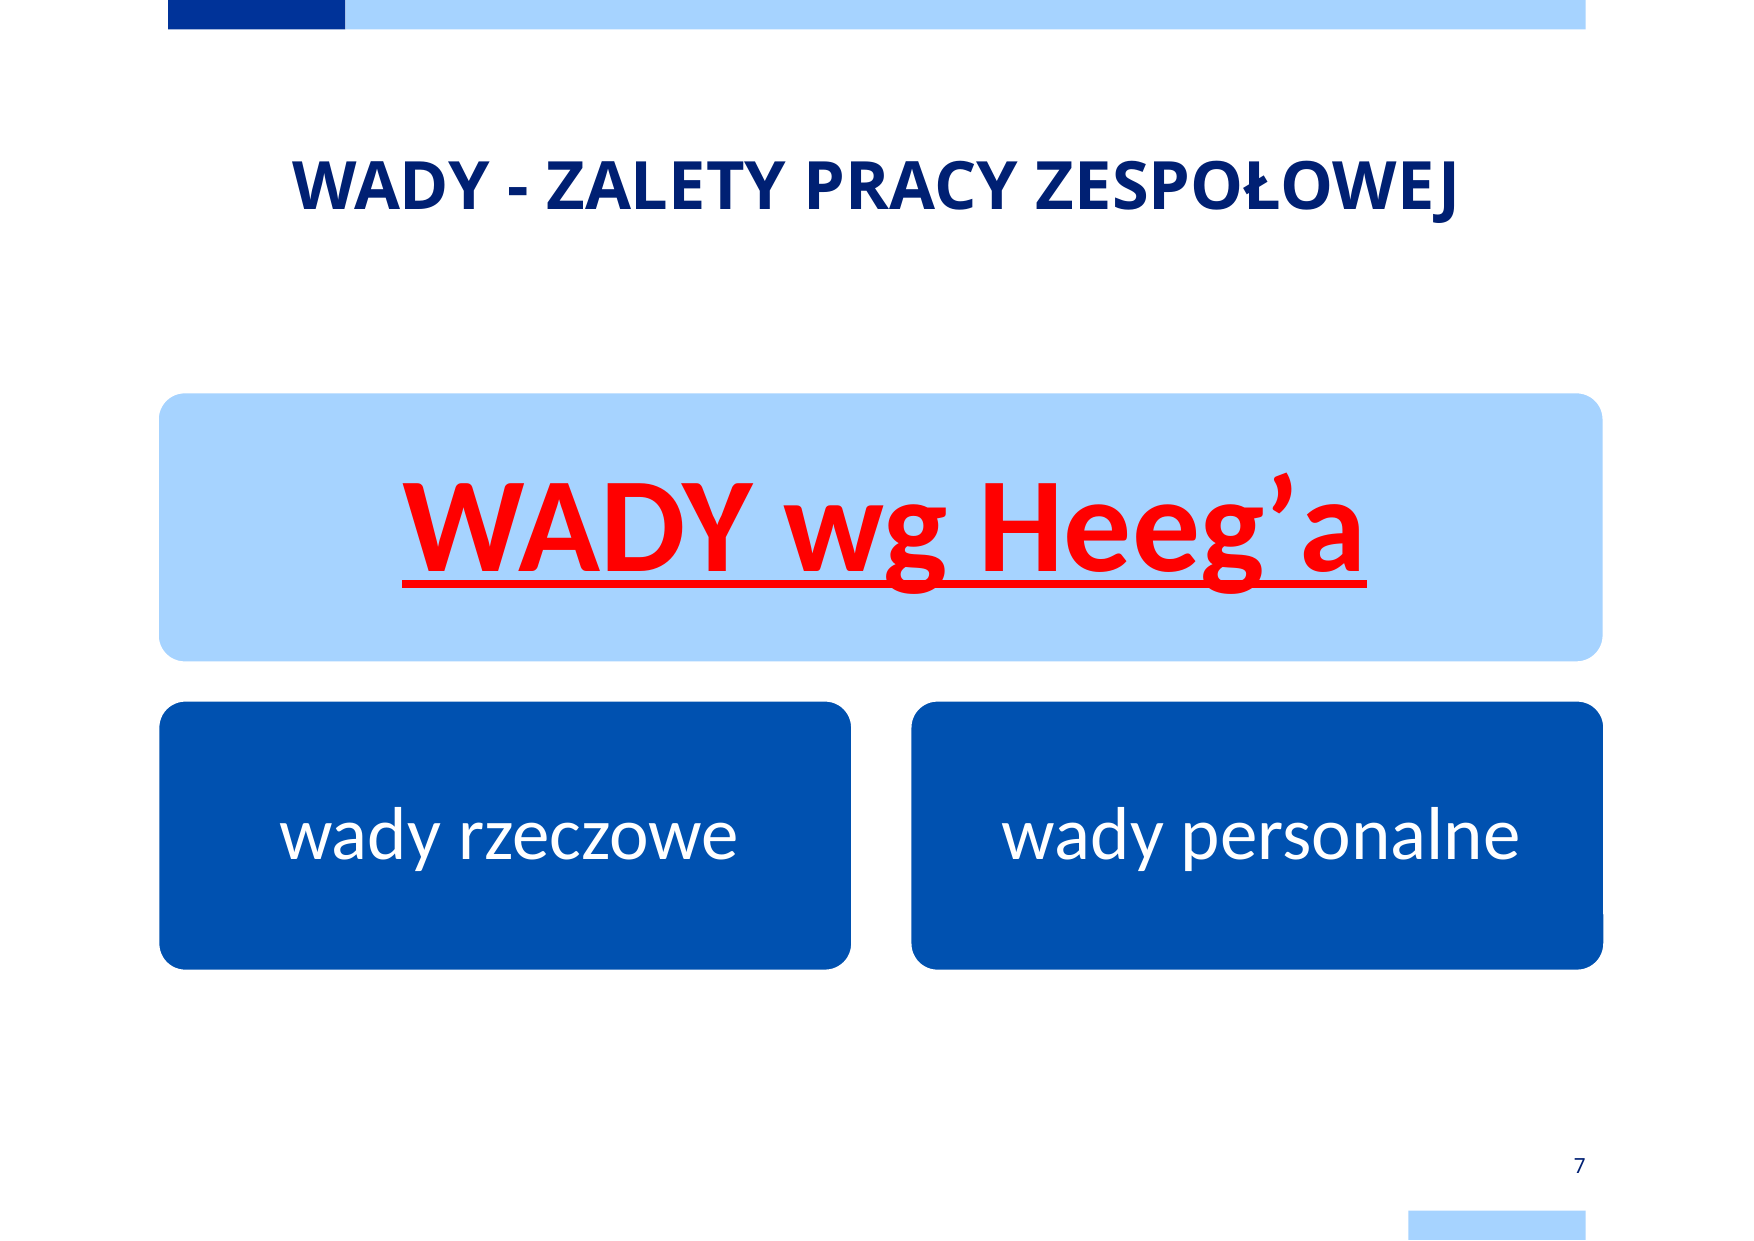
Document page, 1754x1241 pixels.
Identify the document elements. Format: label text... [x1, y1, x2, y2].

slide_number 7 [1408, 1151, 1586, 1182]
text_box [157, 392, 1605, 972]
title WADY - ZALETY PRACY ZESPOŁOWEJ [168, 147, 1586, 325]
